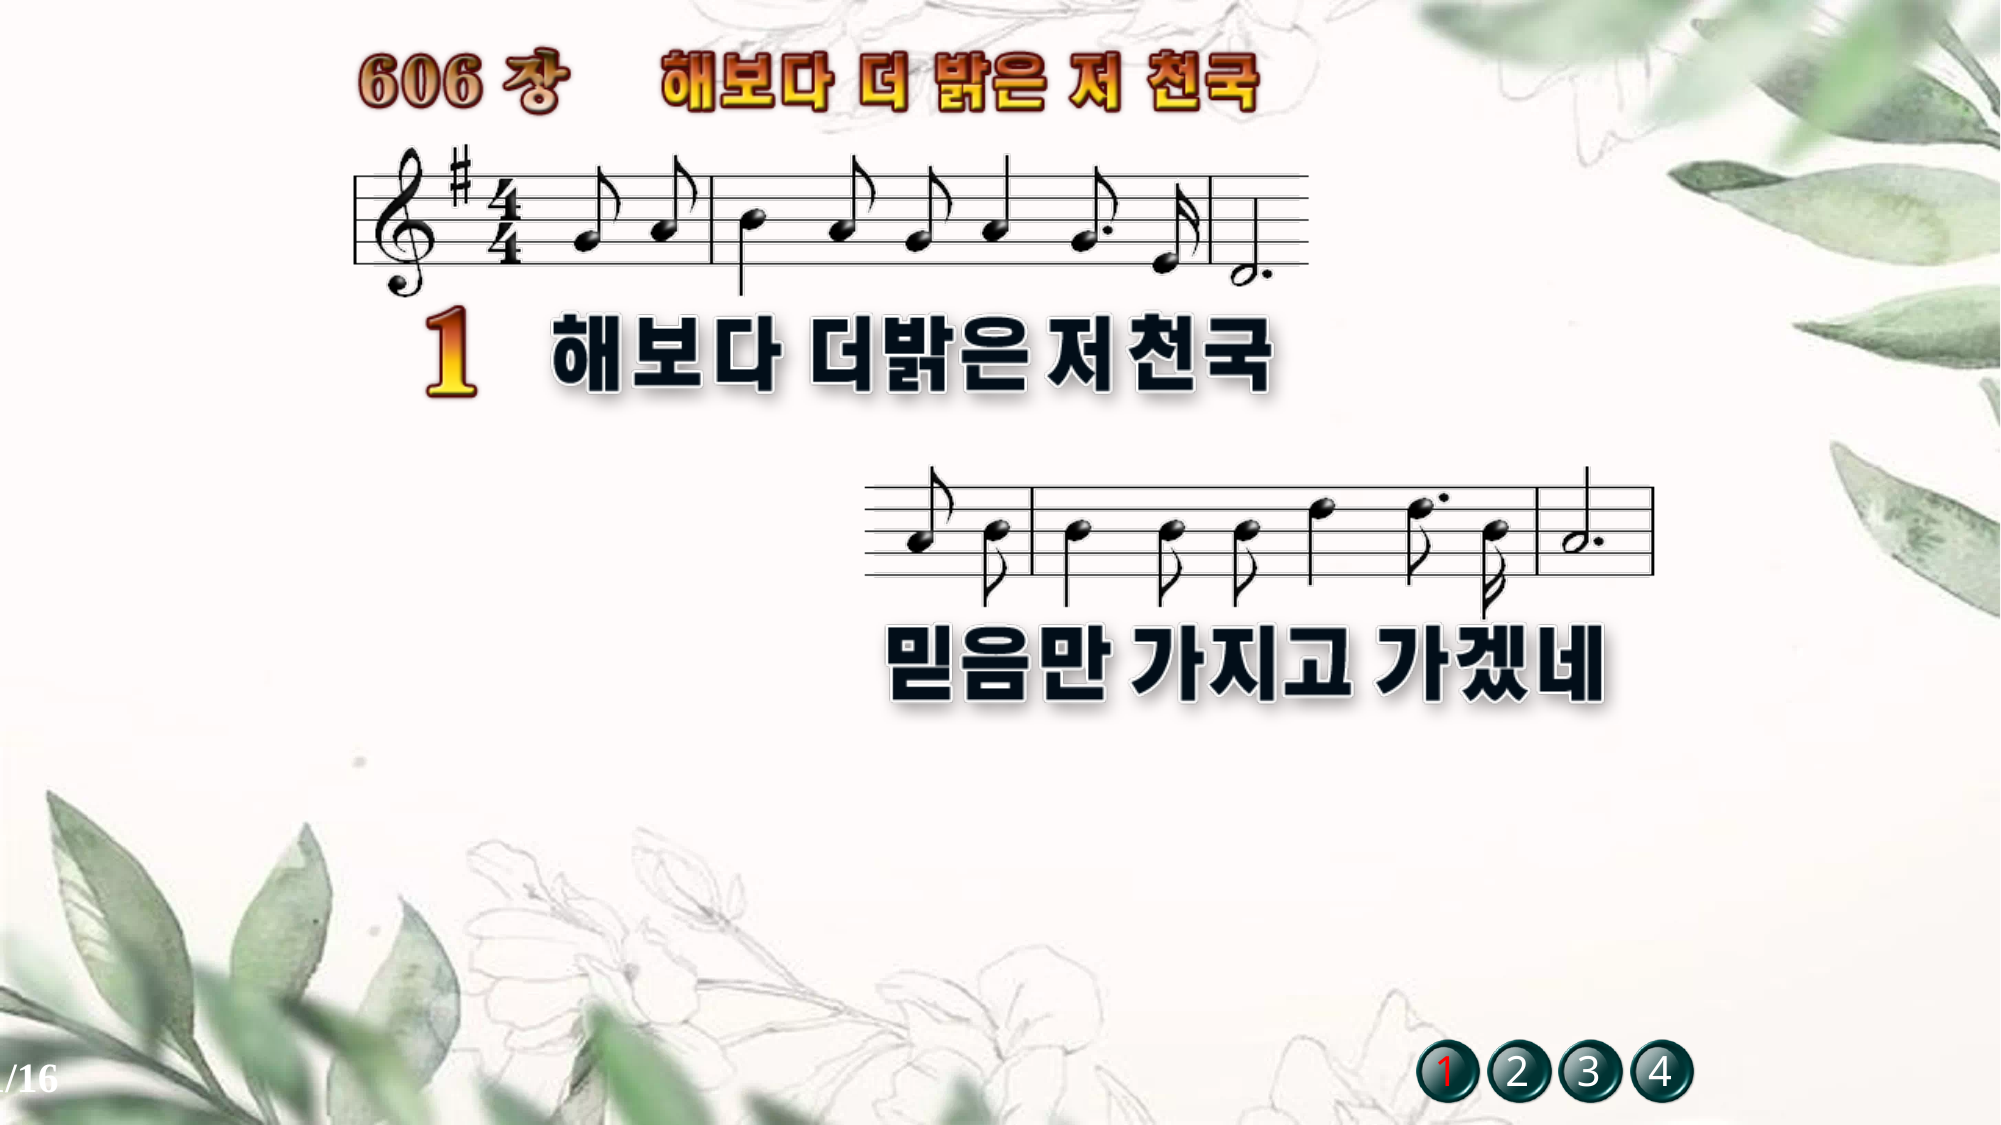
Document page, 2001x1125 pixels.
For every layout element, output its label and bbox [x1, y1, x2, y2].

text_box [1555, 1035, 1626, 1106]
text_box [1484, 1035, 1555, 1106]
text_box [1413, 1035, 1484, 1106]
picture [0, 0, 2001, 1125]
text_box [1627, 1035, 1697, 1106]
